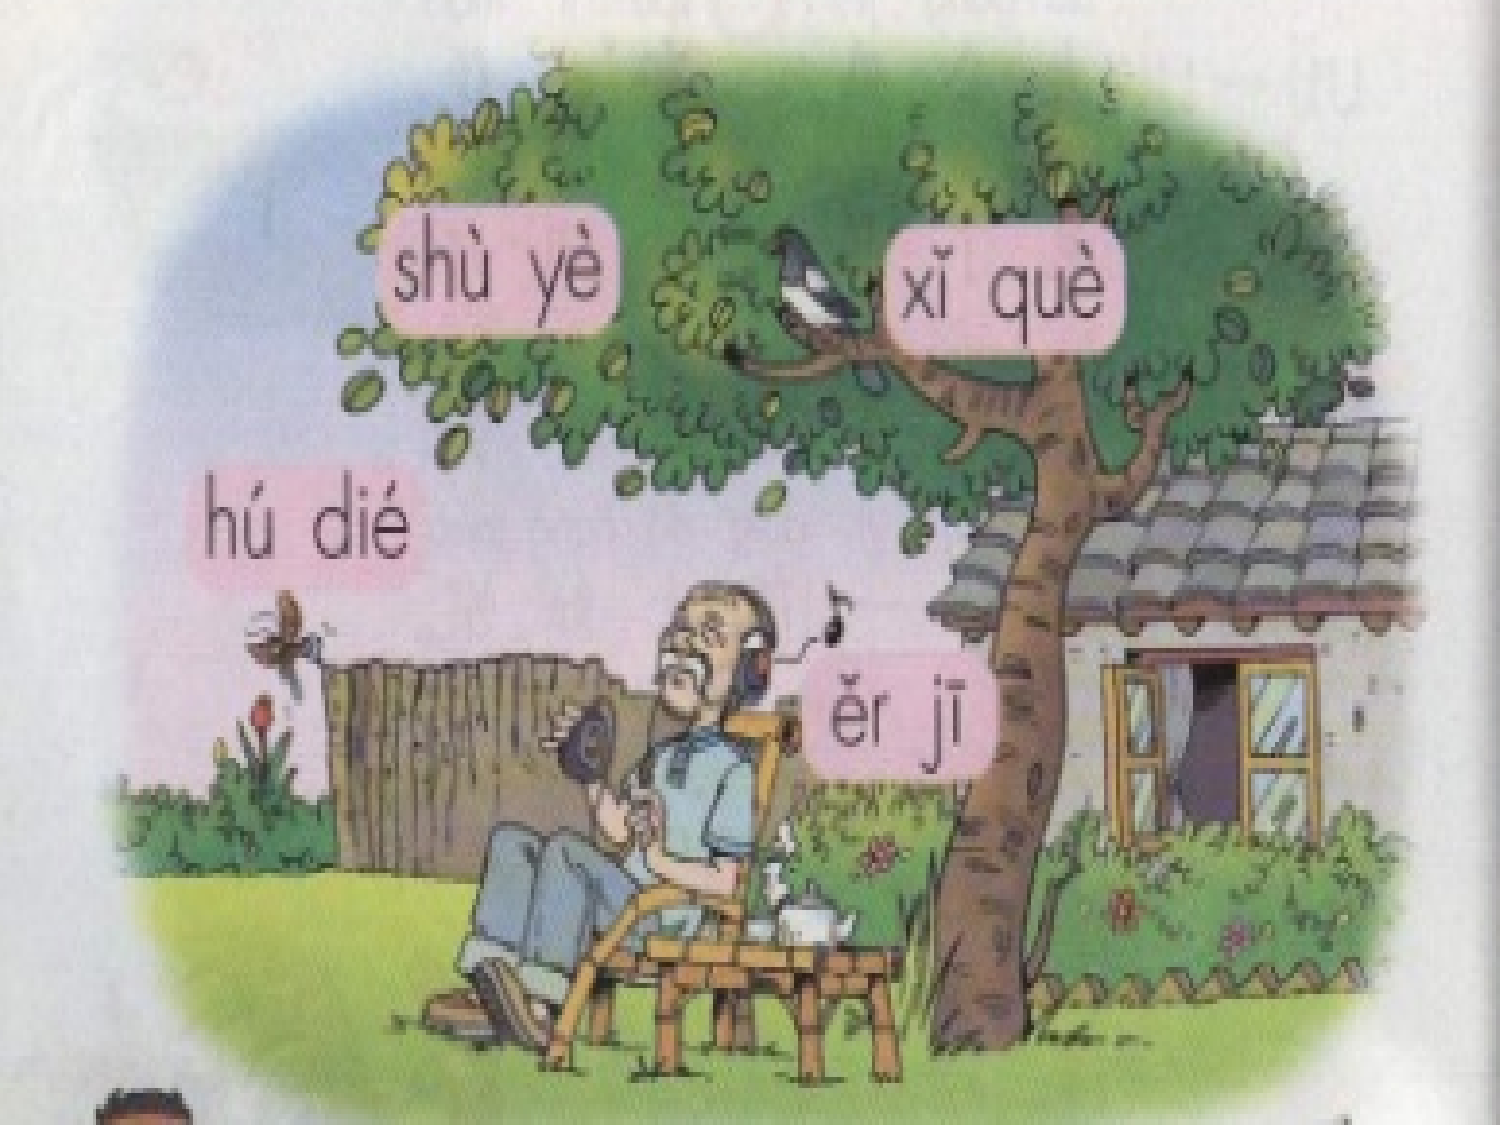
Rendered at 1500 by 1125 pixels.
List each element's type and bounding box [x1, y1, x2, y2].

text_box [0, 0, 1500, 1125]
